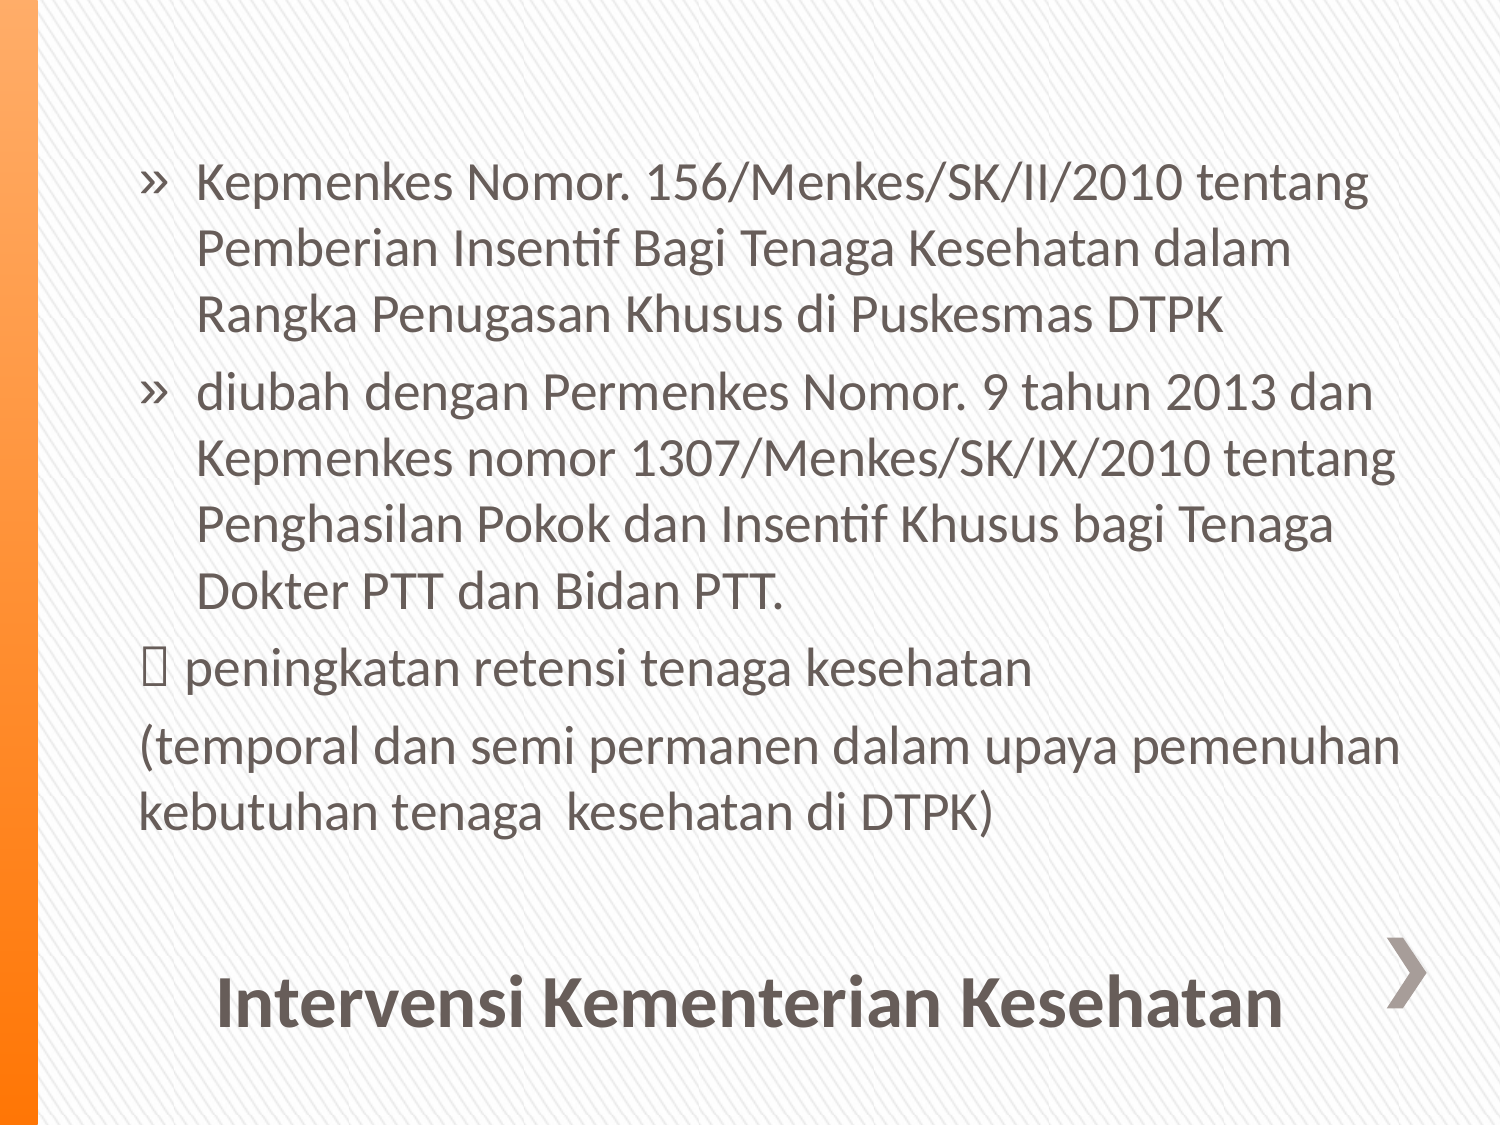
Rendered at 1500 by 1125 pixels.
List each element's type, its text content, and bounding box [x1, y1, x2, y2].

table_cell 1 [0, 281, 37, 285]
title Intervensi Kementerian Kesehatan [200, 862, 1388, 1050]
list Kepmenkes Nomor. 156/Menkes/SK/II/2010 tentang Pemberian Insentif Bagi Tenaga Kesehatan dalam Rangka Penugasan Khusus di Puskesmas DTPK diubah dengan Permenkes Nomor. 9 tahun 2013 dan Kepmenkes nomor 1307/Menkes/SK/IX/2010 tentang Penghasilan Pokok dan Insentif Khusus bagi Tenaga Dokter PTT dan Bidan PTT.  peningkatan retensi tenaga kesehatan (temporal dan semi permanen dalam upaya pemenuhan kebutuhan tenaga kesehatan di DTPK) [123, 137, 1425, 863]
